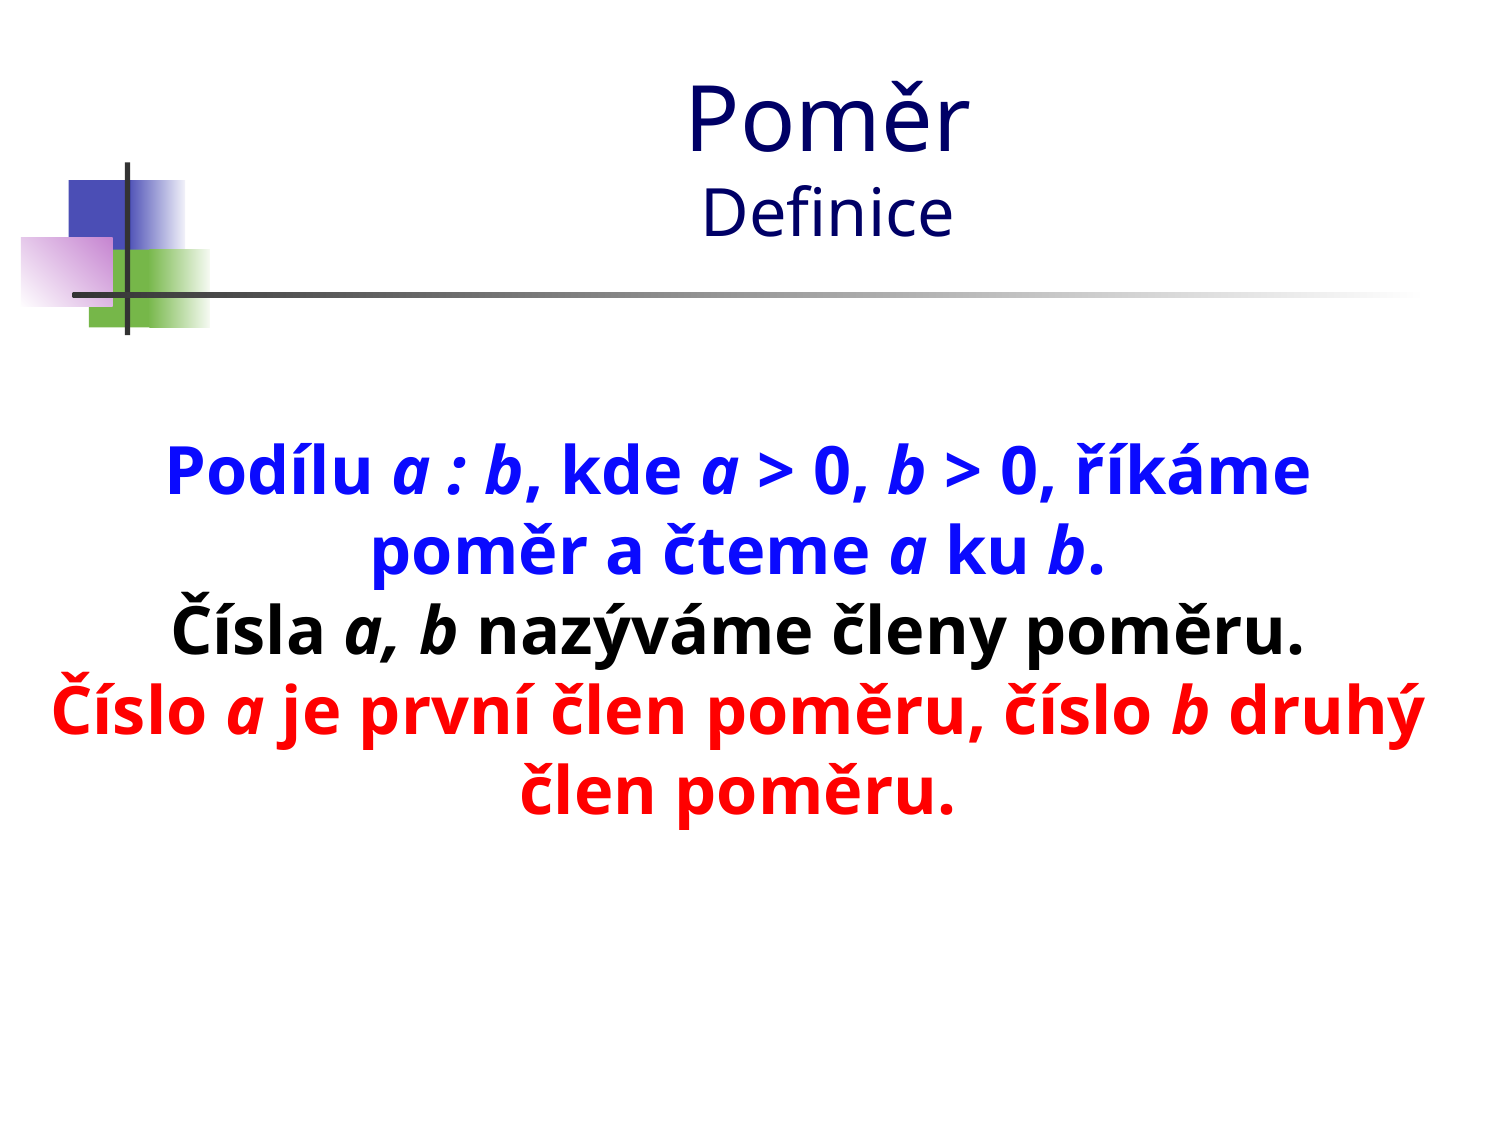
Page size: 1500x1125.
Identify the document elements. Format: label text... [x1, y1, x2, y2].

text_box Podílu a : b, kde a > 0, b > 0, říkáme poměr a čteme a ku b. Čísla a, b nazýváme členy poměru. Číslo a je první člen poměru, číslo b druhý člen poměru. [35, 420, 1441, 916]
title Poměr Definice [188, 34, 1468, 276]
